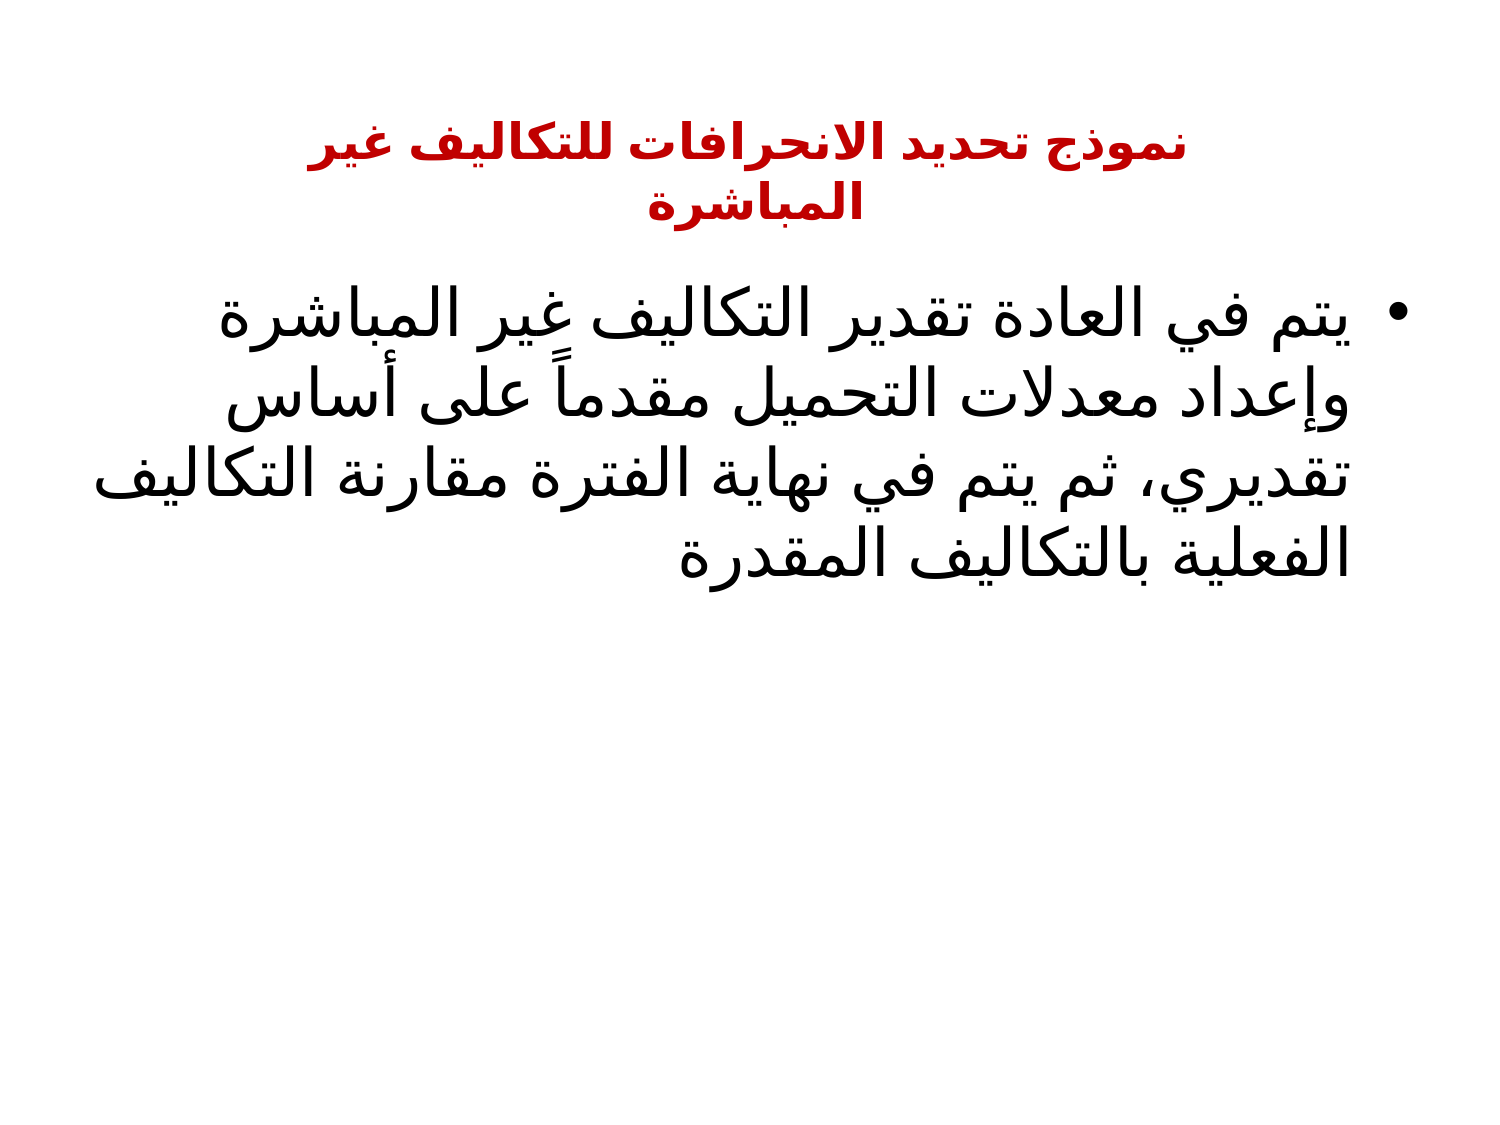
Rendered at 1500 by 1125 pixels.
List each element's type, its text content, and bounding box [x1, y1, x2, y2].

list يتم في العادة تقدير التكاليف غير المباشرة وإعداد معدلات التحميل مقدماً على أساس تقديري، ثم يتم في نهاية الفترة مقارنة التكاليف الفعلية بالتكاليف المقدرة [75, 262, 1425, 1005]
text_box نموذج تحديد الانحرافات للتكاليف غير المباشرة [235, 101, 1265, 237]
